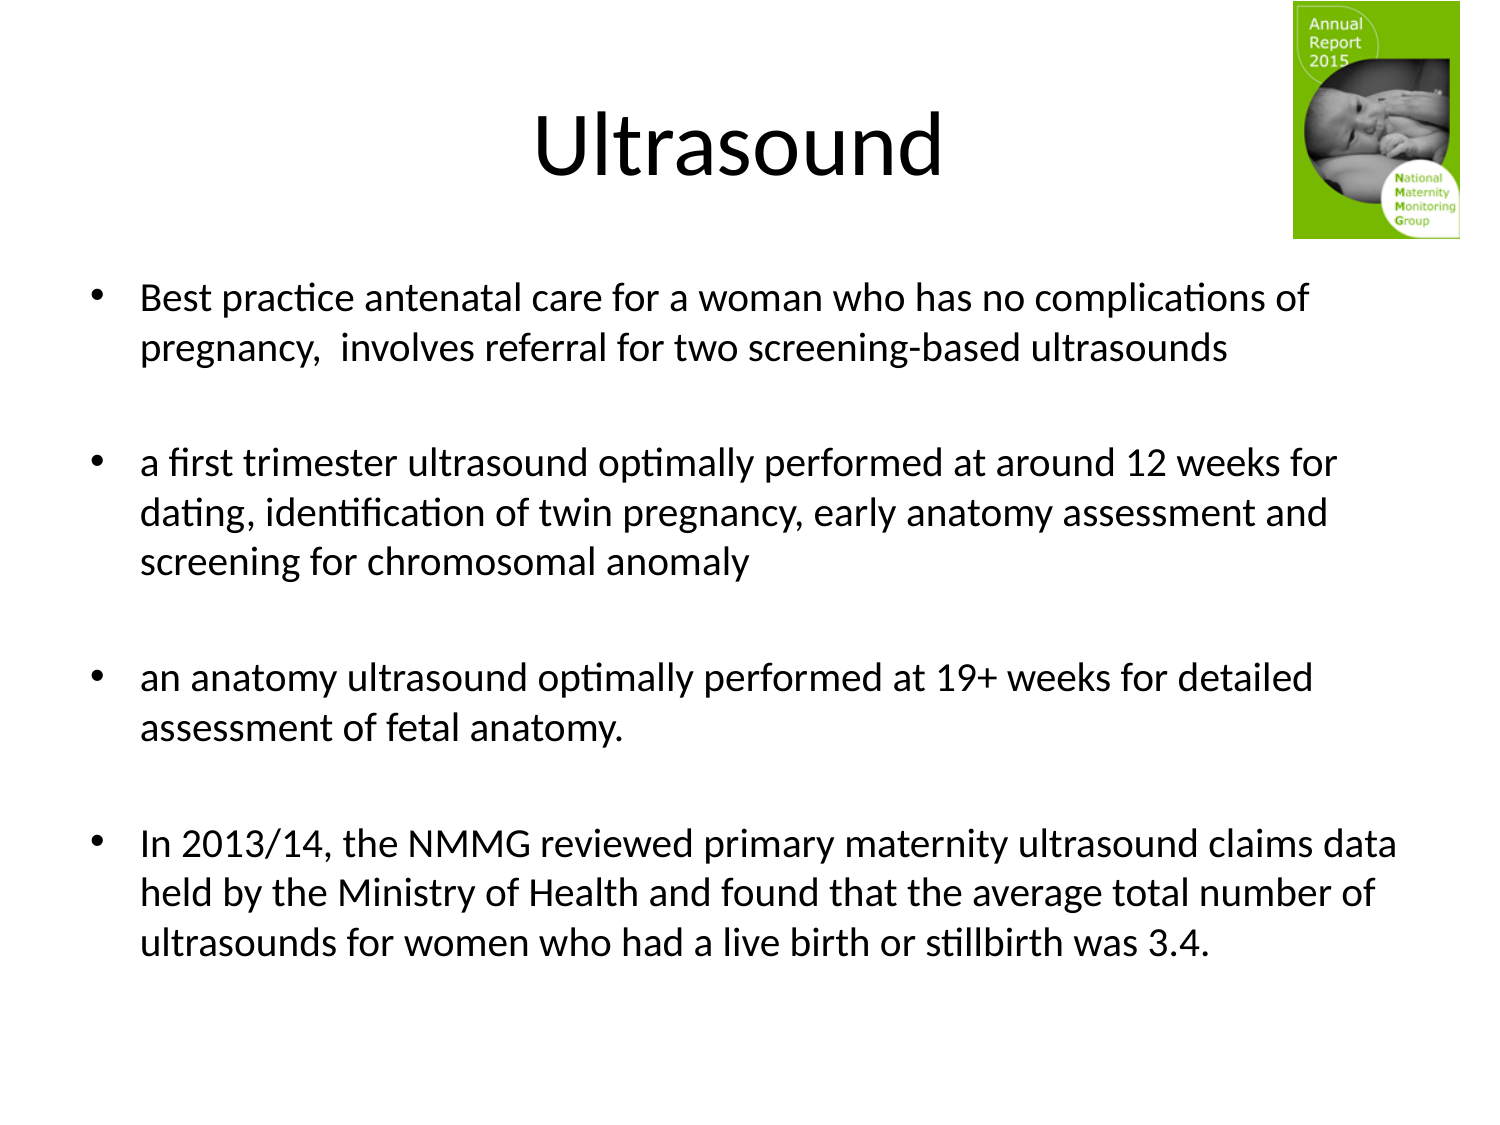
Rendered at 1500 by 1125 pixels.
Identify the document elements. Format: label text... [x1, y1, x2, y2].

picture [1293, 1, 1460, 240]
title Ultrasound [75, 45, 1287, 233]
list Best practice antenatal care for a woman who has no complications of pregnancy, involves referral for two screening-based ultrasounds a first trimester ultrasound optimally performed at around 12 weeks for dating, identification of twin pregnancy, early anatomy assessment and screening for chromosomal anomaly an anatomy ultrasound optimally performed at 19+ weeks for detailed assessment of fetal anatomy. In 2013/14, the NMMG reviewed primary maternity ultrasound claims data held by the Ministry of Health and found that the average total number of ultrasounds for women who had a live birth or stillbirth was 3.4. [75, 262, 1425, 1005]
